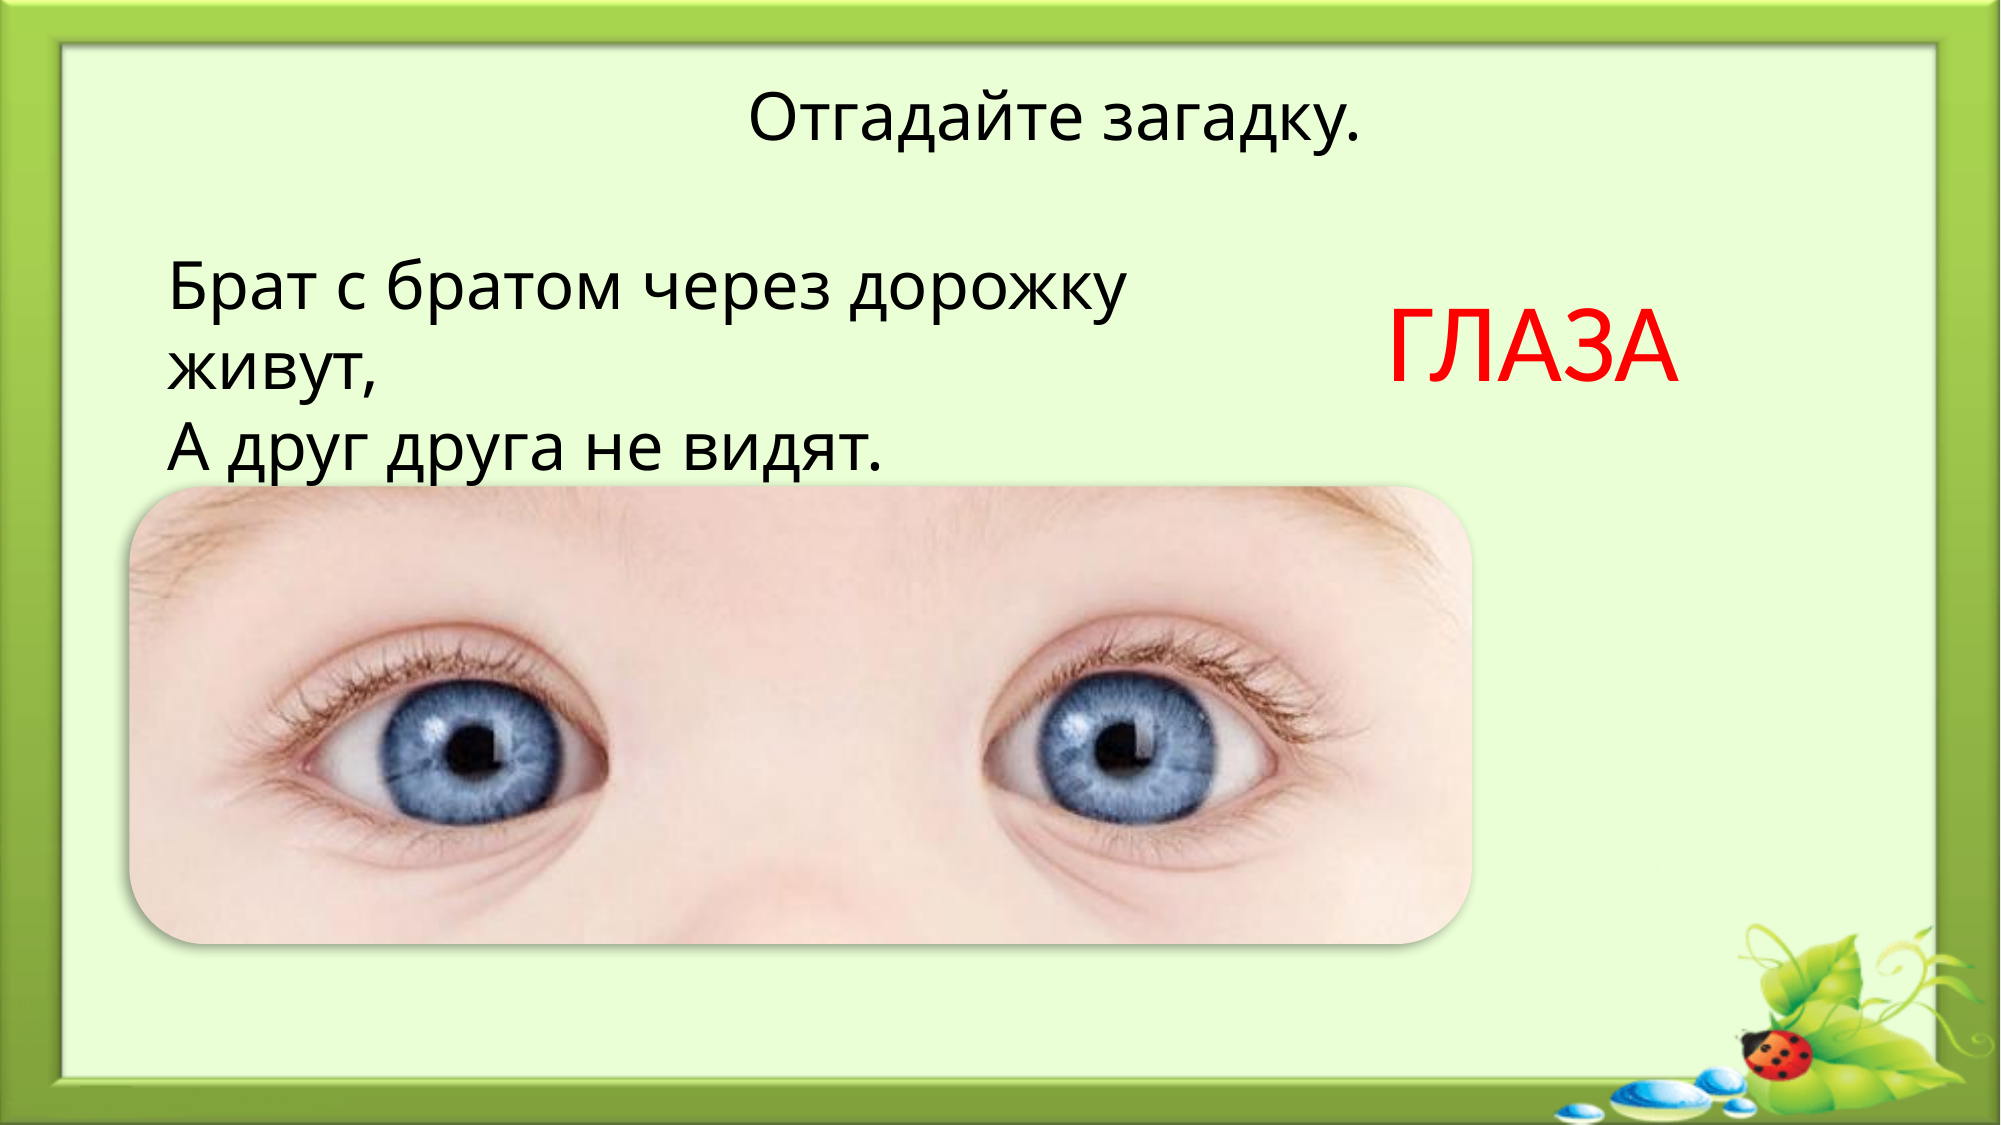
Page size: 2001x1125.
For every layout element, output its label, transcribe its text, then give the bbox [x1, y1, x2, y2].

text_box Брат с братом через дорожку живут, А друг друга не видят. [152, 235, 1389, 486]
text_box Отгадайте загадку. [732, 66, 1733, 161]
text_box ГЛАЗА [1372, 261, 1695, 412]
picture [0, 0, 2001, 1125]
